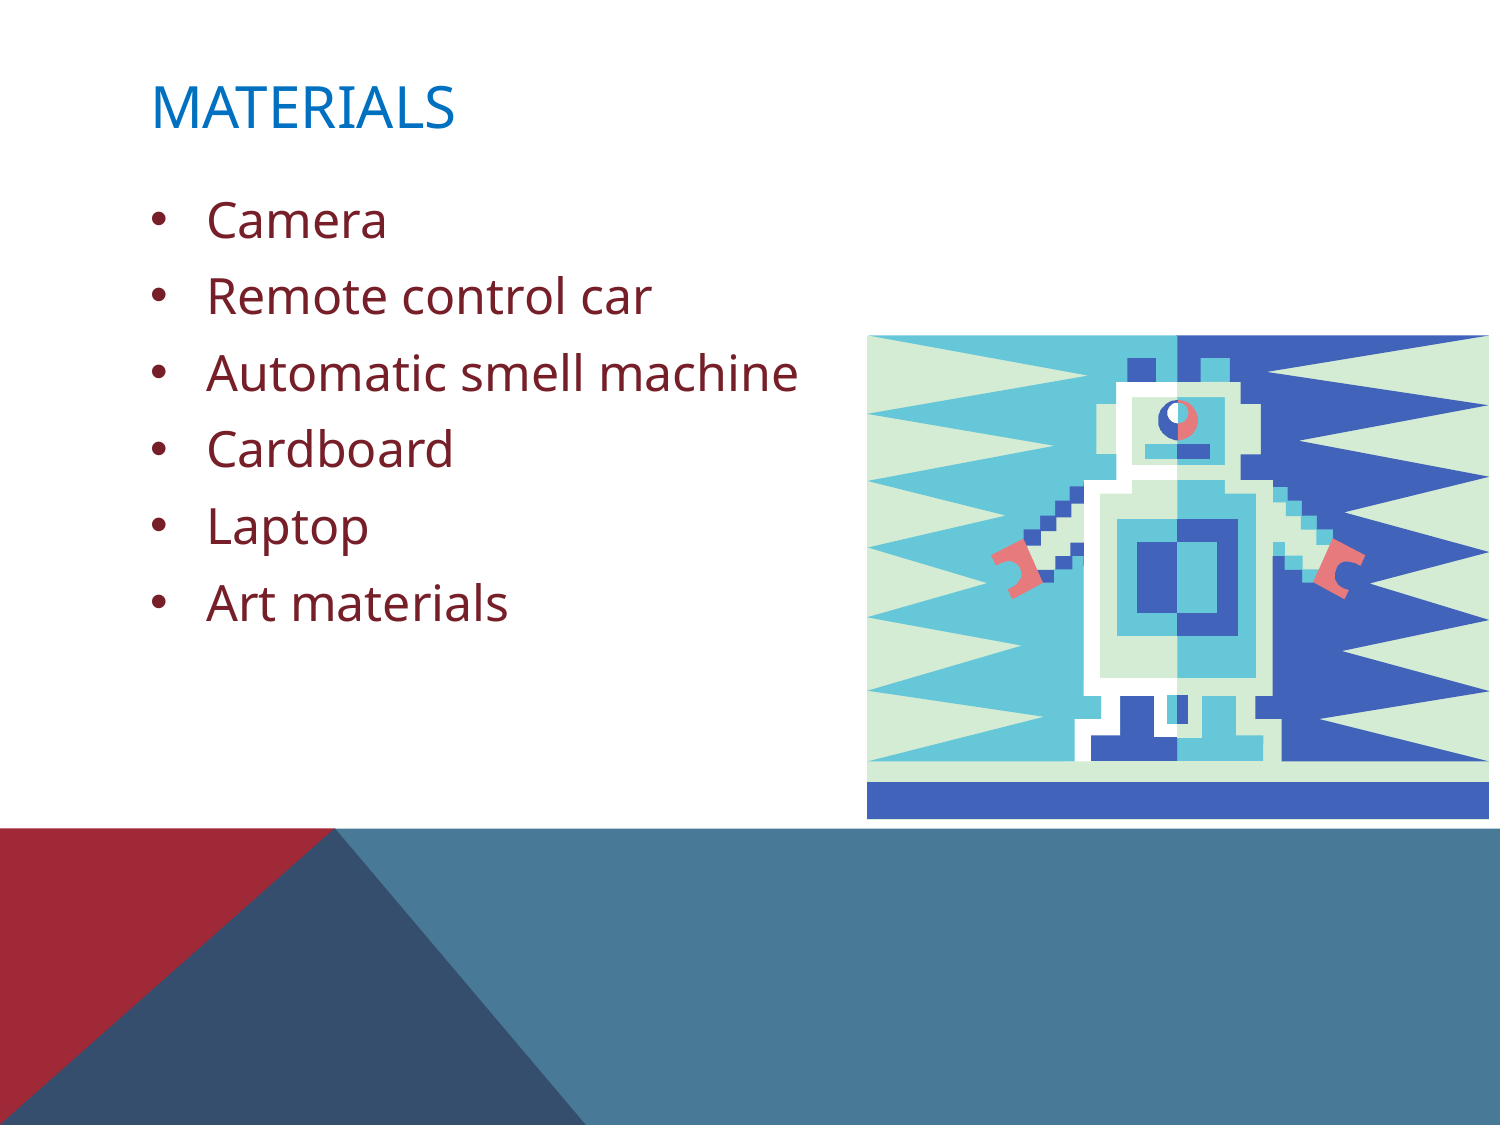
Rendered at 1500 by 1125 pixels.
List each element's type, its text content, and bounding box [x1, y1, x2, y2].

list Camera Remote control car Automatic smell machine Cardboard Laptop Art materials [135, 180, 1369, 768]
title materials [135, 60, 1369, 150]
picture [866, 326, 1500, 830]
